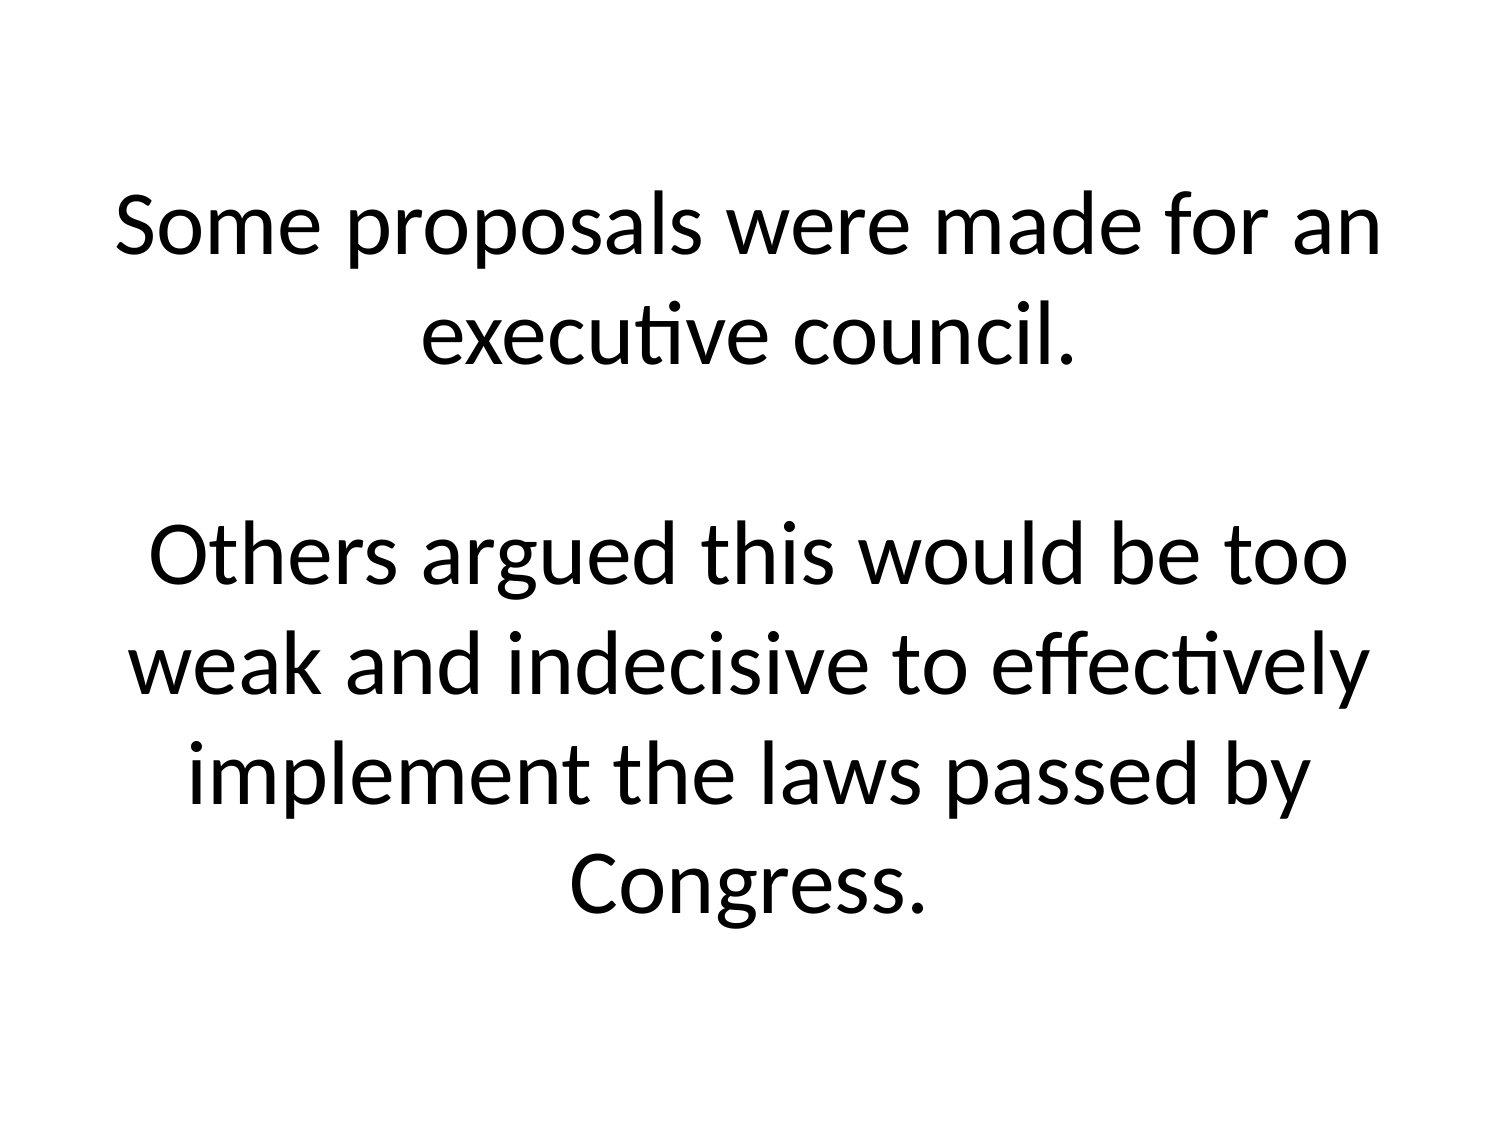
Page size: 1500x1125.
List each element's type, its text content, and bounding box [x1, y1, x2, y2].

title Some proposals were made for an executive council. Others argued this would be too weak and indecisive to effectively implement the laws passed by Congress. [74, 44, 1426, 1051]
